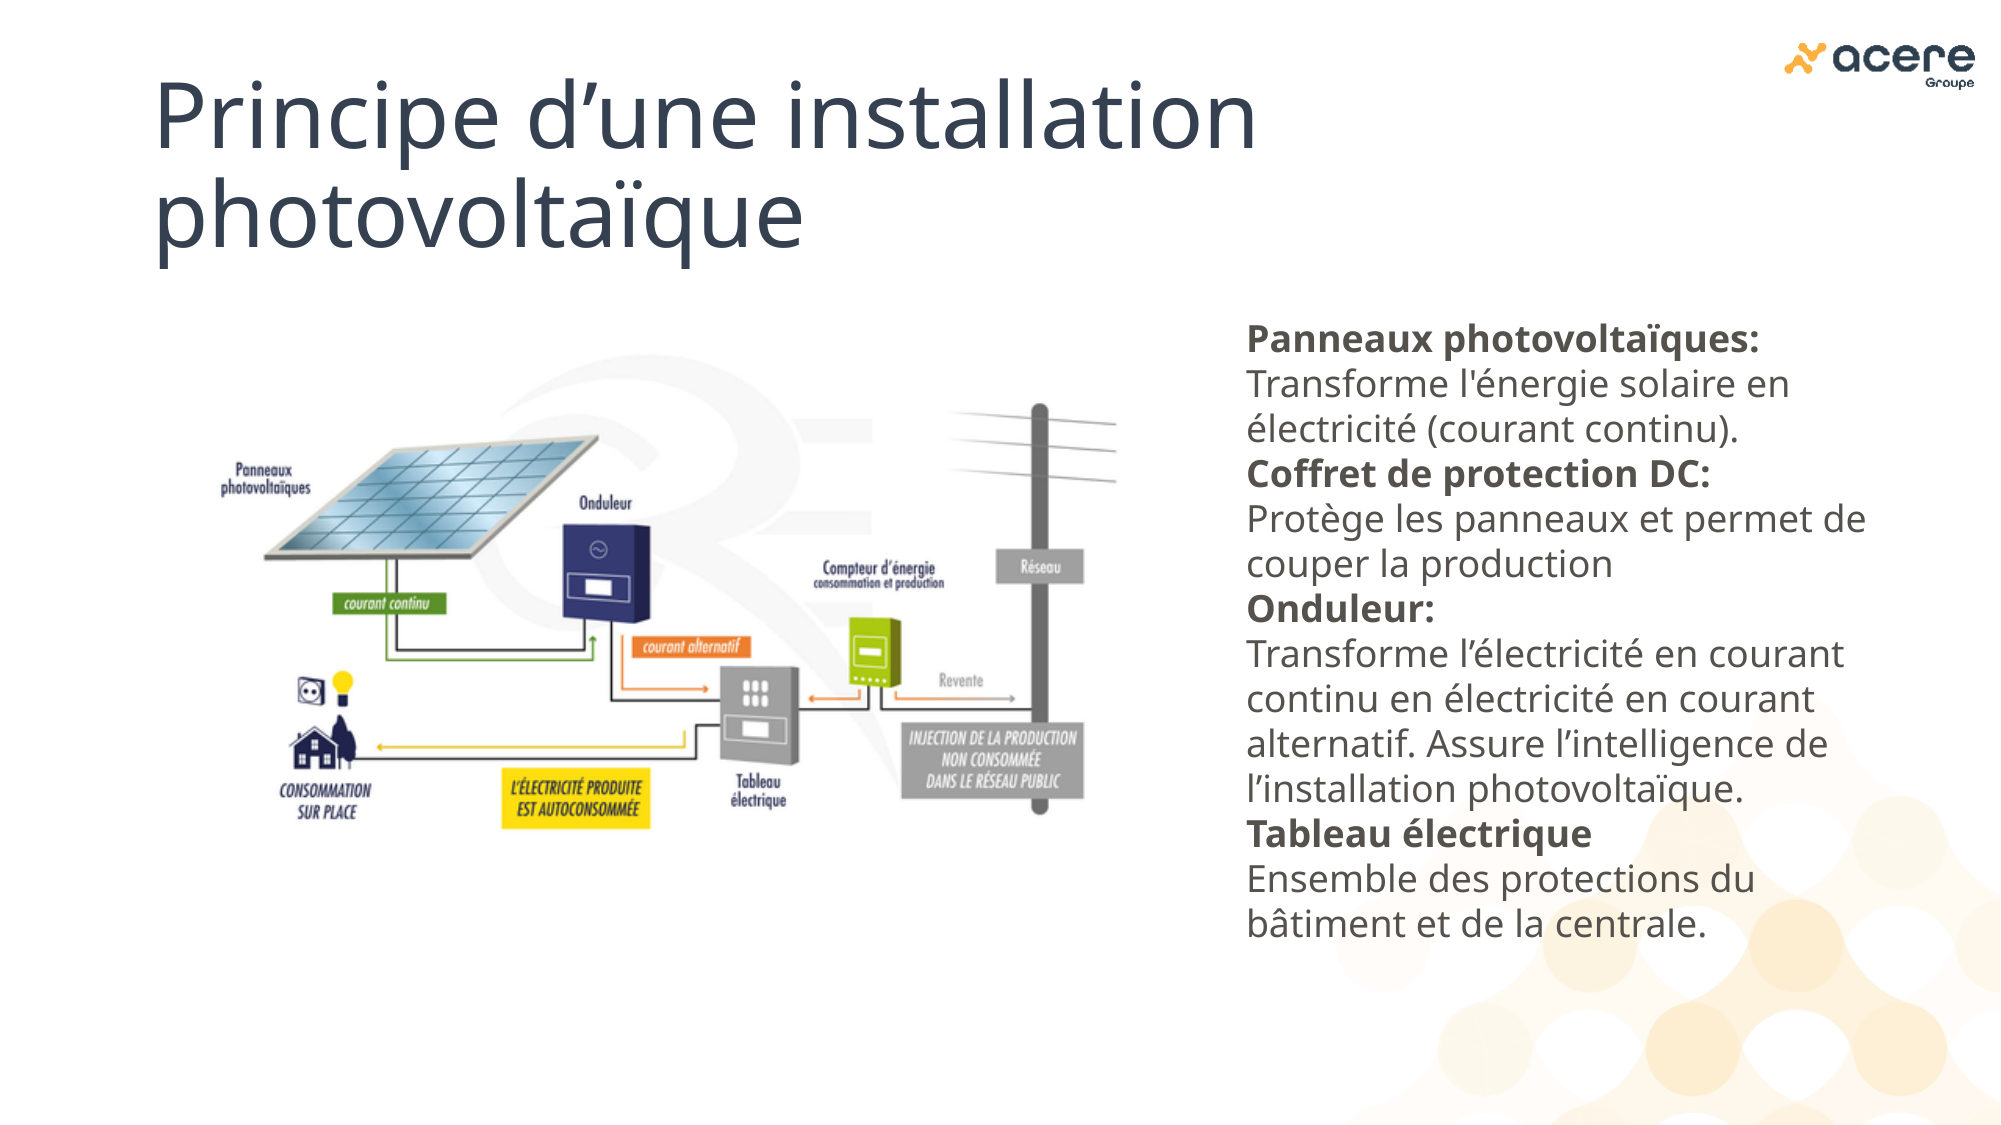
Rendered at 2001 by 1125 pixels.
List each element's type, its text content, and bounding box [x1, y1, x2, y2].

picture [1304, 688, 2000, 1125]
text_box Panneaux photovoltaïques: Transforme l'énergie solaire en électricité (courant continu). Coffret de protection DC: Protège les panneaux et permet de couper la production Onduleur: Transforme l’électricité en courant continu en électricité en courant alternatif. Assure l’intelligence de l’installation photovoltaïque. Tableau électrique Ensemble des protections du bâtiment et de la centrale. [1231, 307, 1925, 953]
picture [1782, 38, 1980, 94]
title Principe d’une installation photovoltaïque [137, 59, 1863, 278]
picture [173, 276, 1196, 872]
